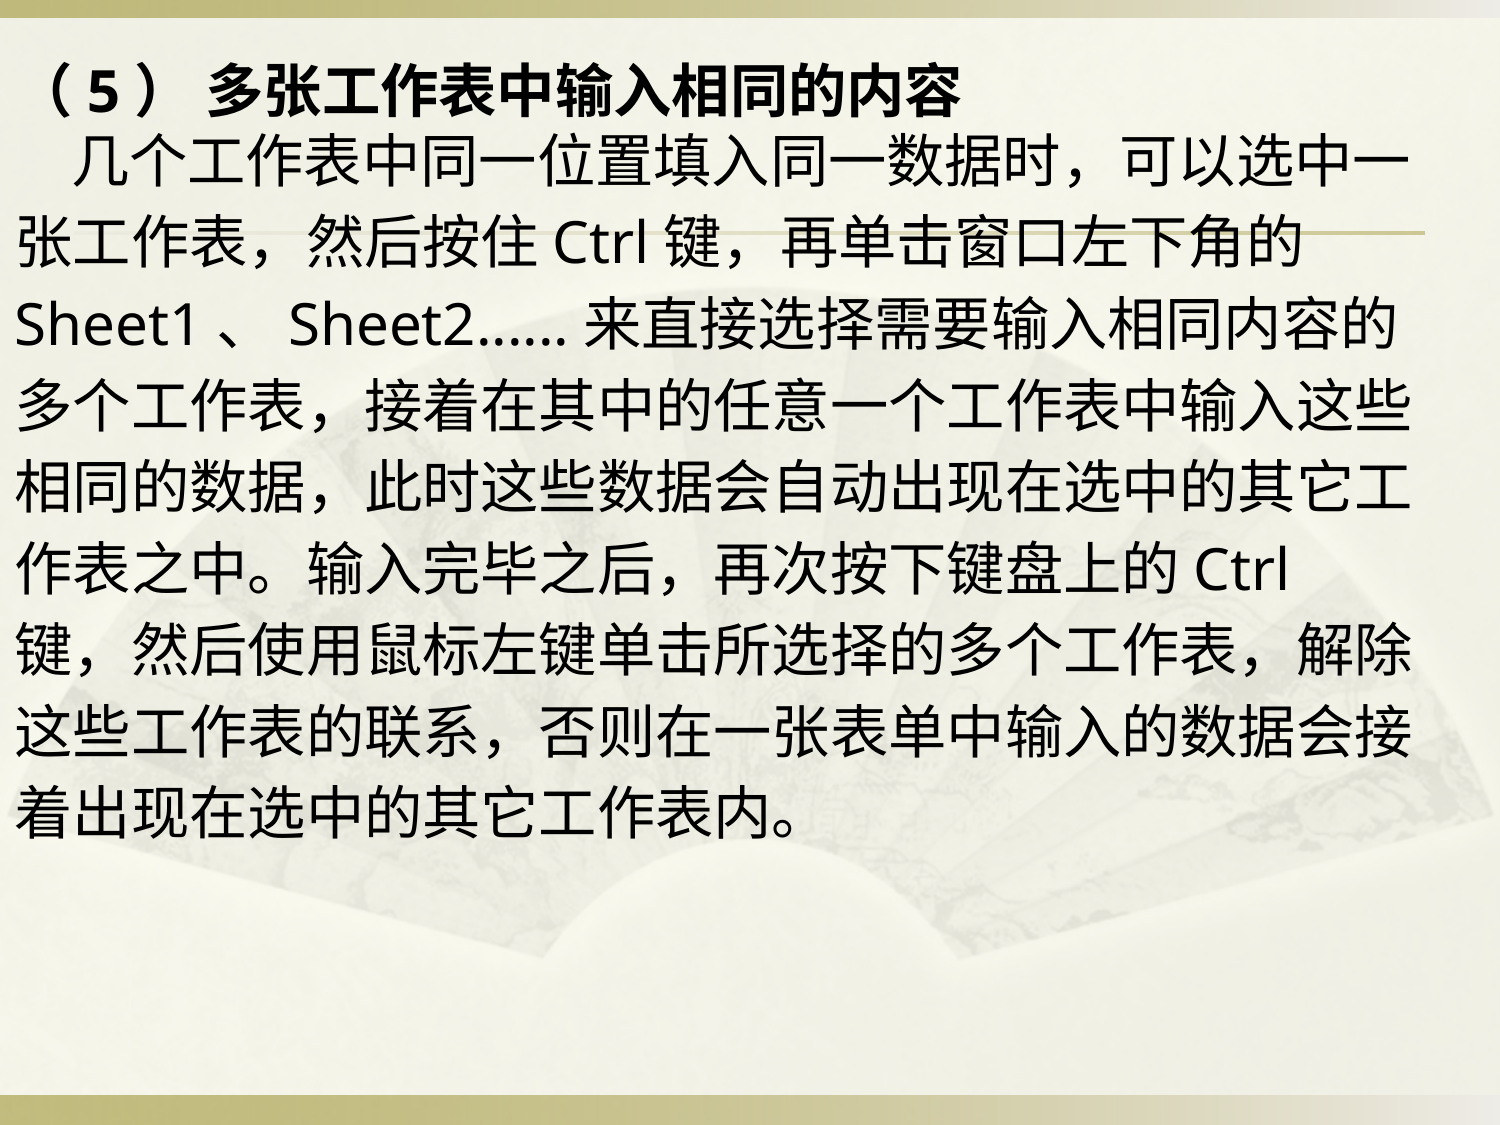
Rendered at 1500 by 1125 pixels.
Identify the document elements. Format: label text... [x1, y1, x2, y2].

list （5） 多张工作表中输入相同的内容 几个工作表中同一位置填入同一数据时，可以选中一 张工作表，然后按住Ctrl键，再单击窗口左下角的 Sheet1、Sheet2......来直接选择需要输入相同内容的 多个工作表，接着在其中的任意一个工作表中输入这些 相同的数据，此时这些数据会自动出现在选中的其它工 作表之中。输入完毕之后，再次按下键盘上的Ctrl 键，然后使用鼠标左键单击所选择的多个工作表，解除 这些工作表的联系，否则在一张表单中输入的数据会接 着出现在选中的其它工作表内。 [0, 46, 1454, 1079]
